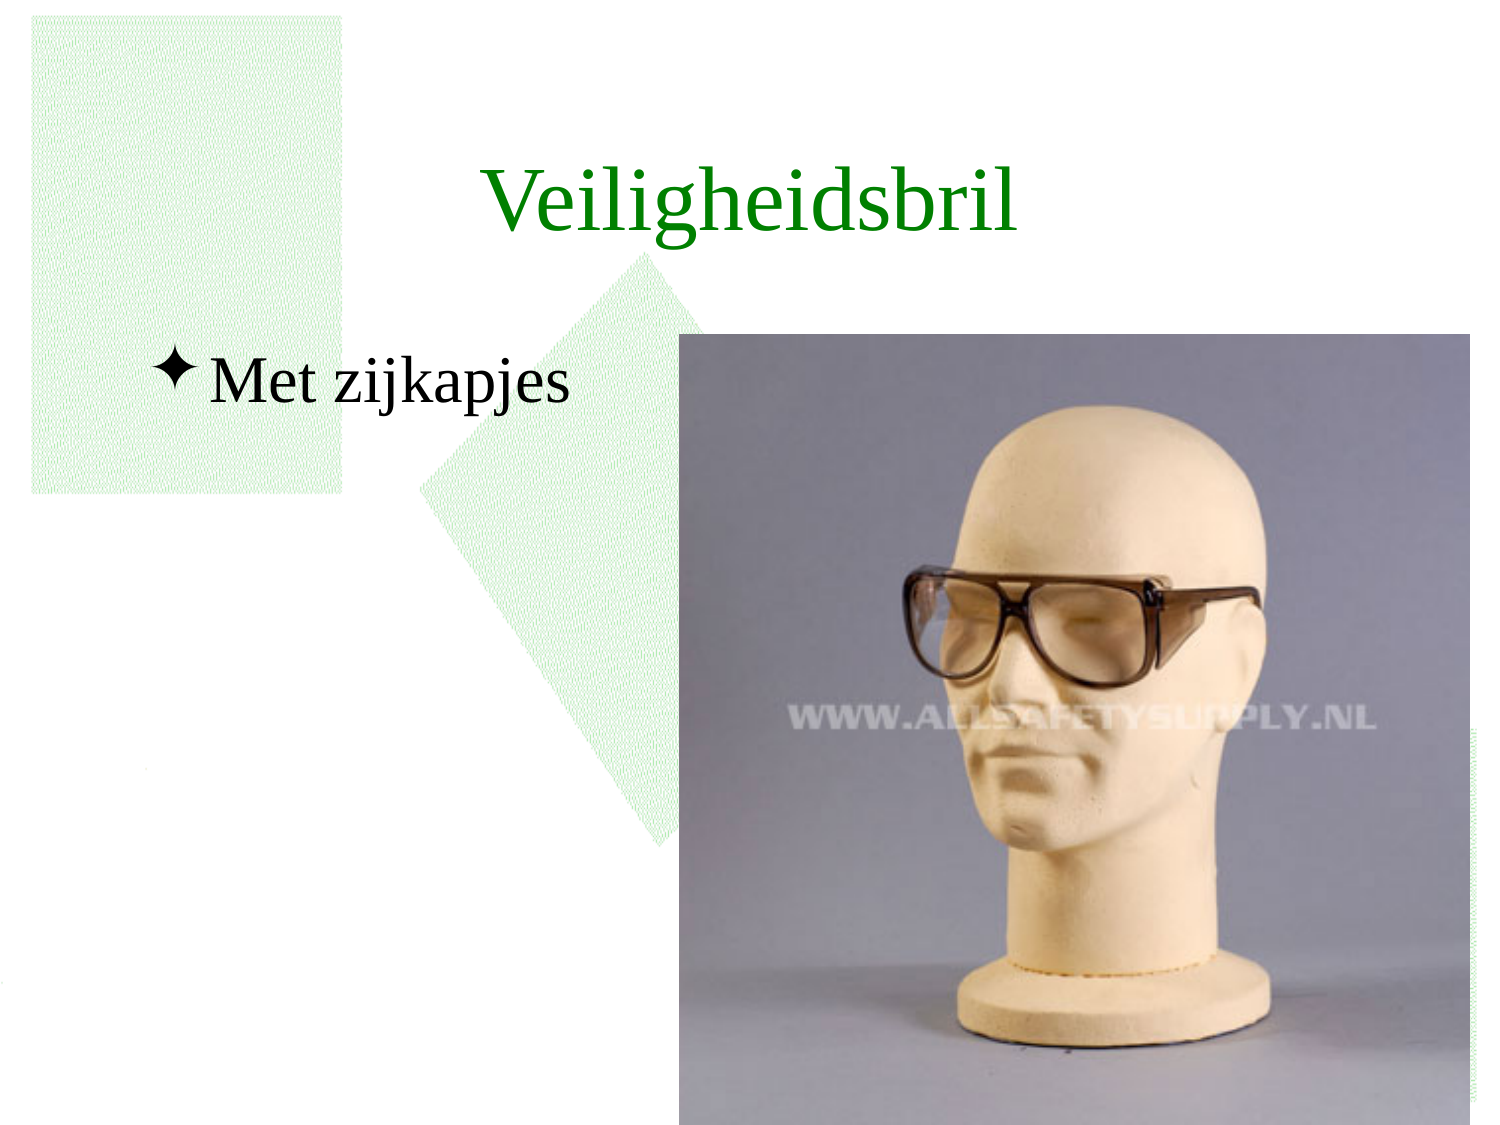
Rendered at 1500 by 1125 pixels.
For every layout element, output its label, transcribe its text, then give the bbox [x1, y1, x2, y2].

title Veiligheidsbril [112, 99, 1388, 288]
list Met zijkapjes [116, 327, 1392, 1004]
picture [0, 0, 1500, 1125]
